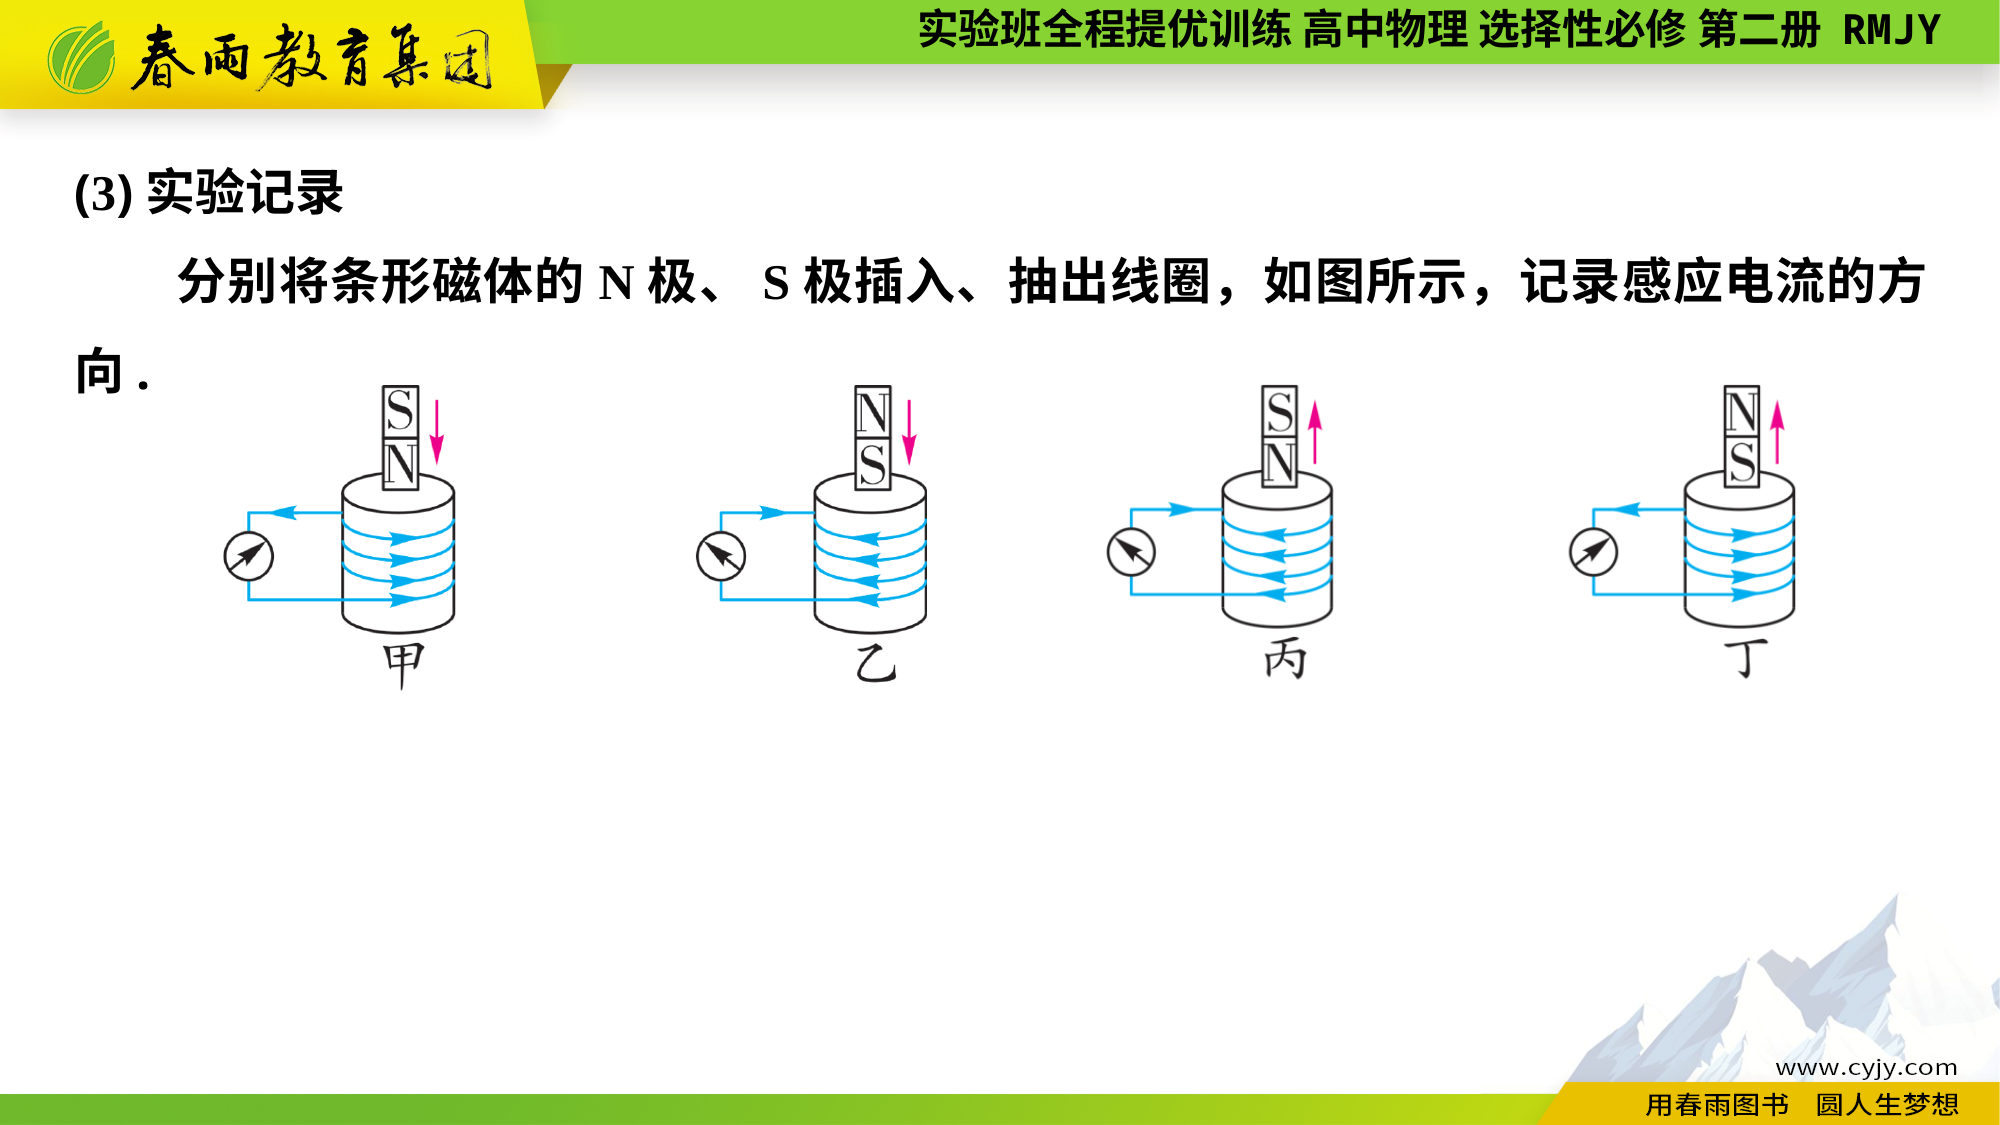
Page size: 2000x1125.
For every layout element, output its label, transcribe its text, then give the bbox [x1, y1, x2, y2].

picture [0, 0, 2000, 1125]
list (3)实验记录 分别将条形磁体的N极、S极插入、抽出线圈，如图所示，记录感应电流的方向. [59, 122, 1944, 355]
